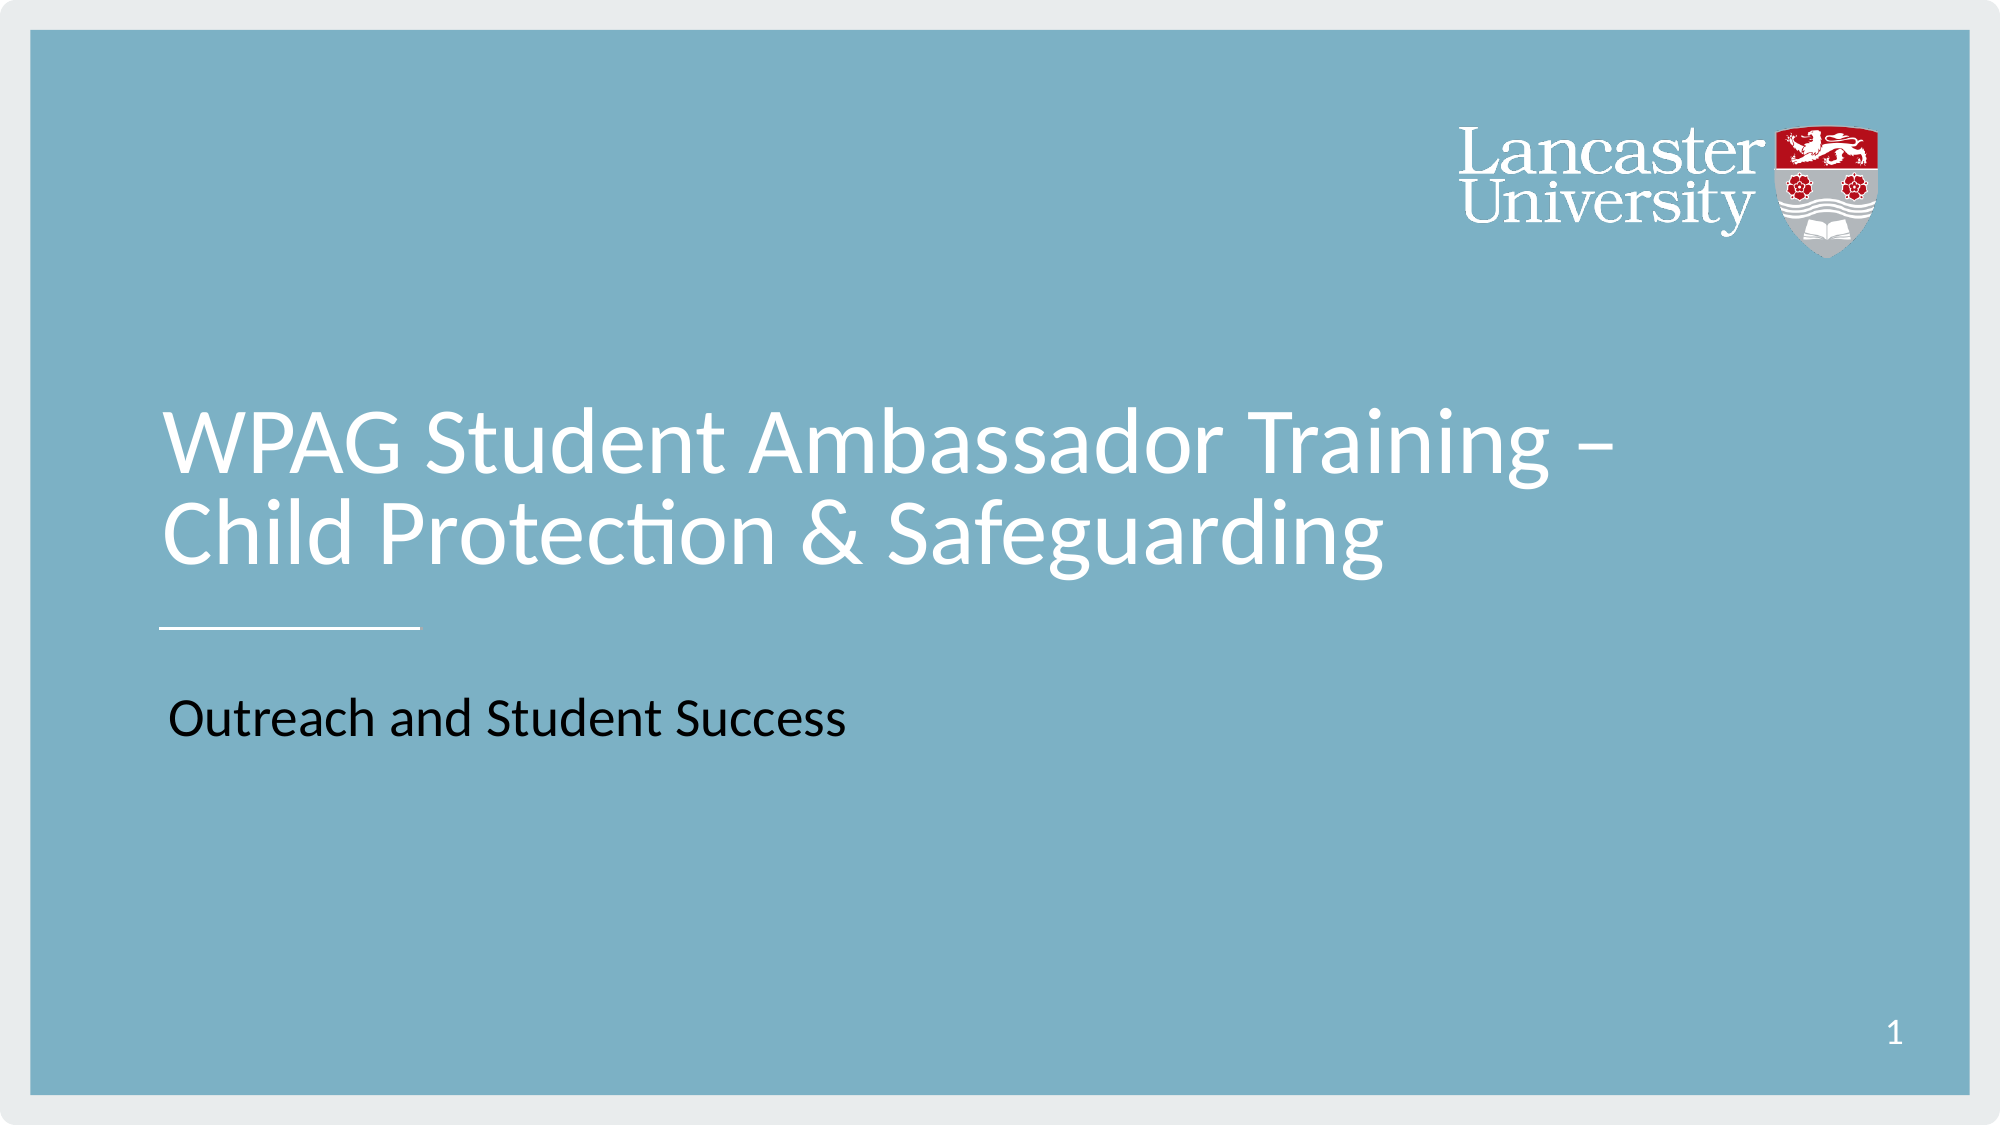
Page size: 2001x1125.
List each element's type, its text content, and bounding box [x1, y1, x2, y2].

slide_number 1 [1468, 999, 1919, 1060]
title WPAG Student Ambassador Training – Child Protection & Safeguarding [147, 361, 1648, 592]
subtitle Outreach and Student Success [153, 681, 1654, 953]
